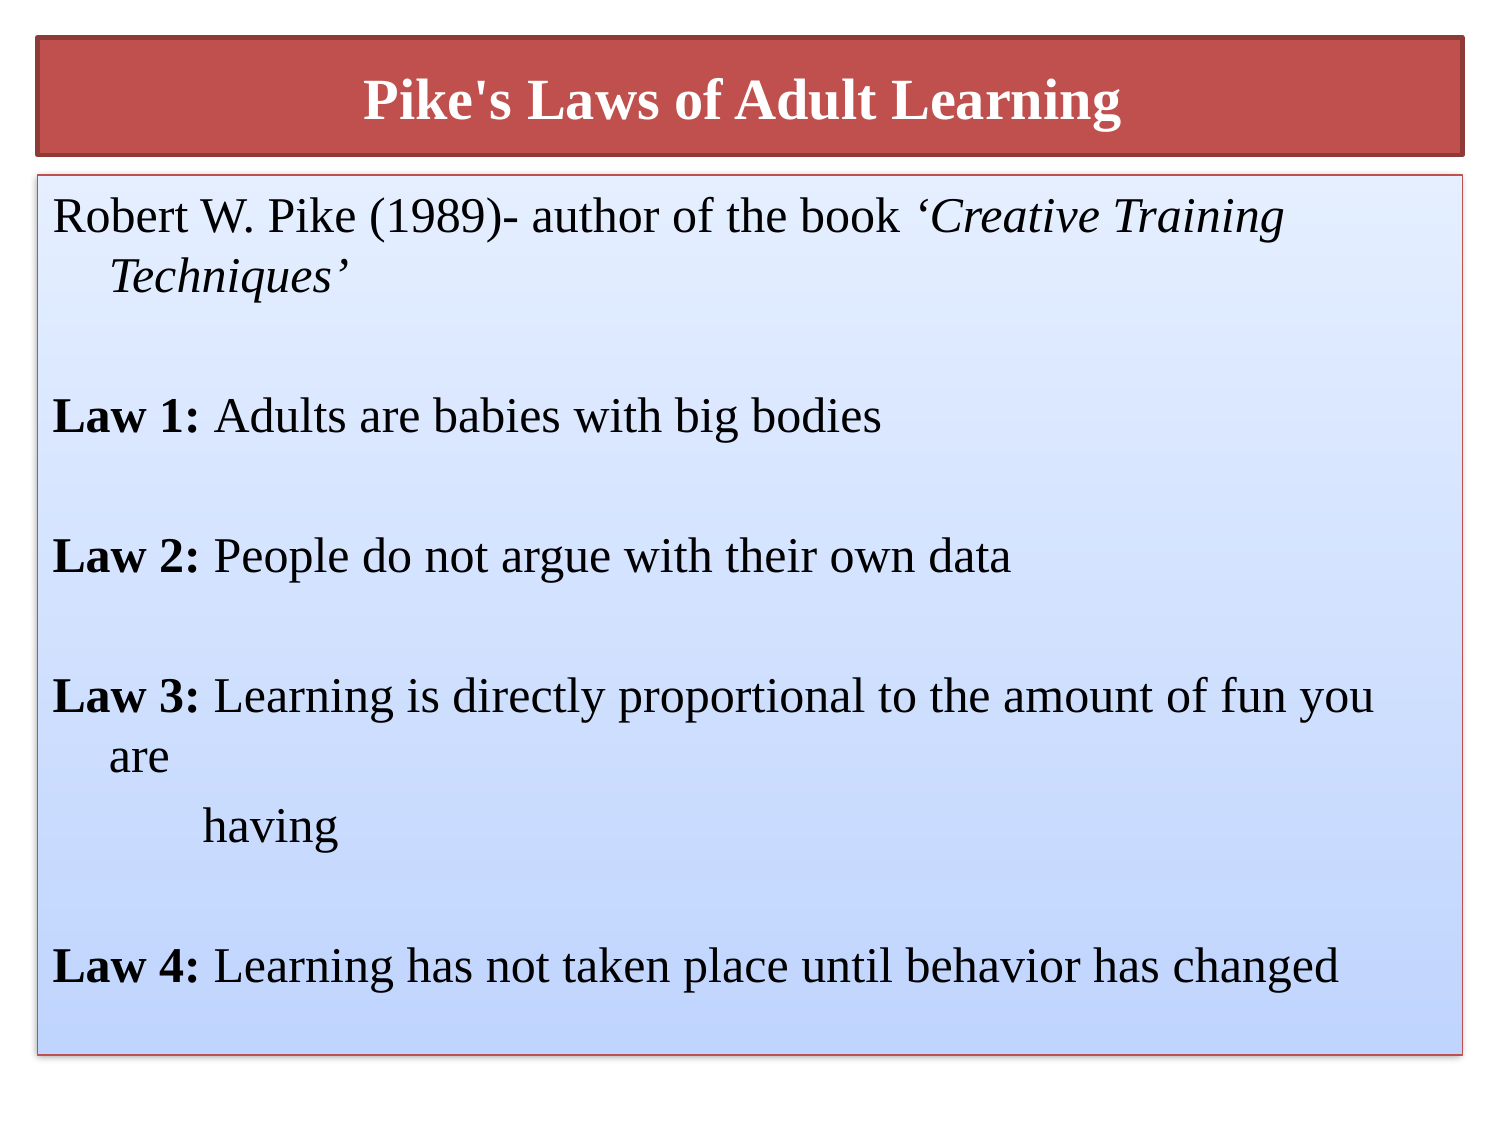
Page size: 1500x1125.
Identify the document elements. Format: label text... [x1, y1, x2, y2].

title Pike's Laws of Adult Learning [35, 35, 1465, 157]
list Robert W. Pike (1989)- author of the book ‘Creative Training Techniques’ Law 1: Adults are babies with big bodies Law 2: People do not argue with their own data Law 3: Learning is directly proportional to the amount of fun you are having Law 4: Learning has not taken place until behavior has changed [37, 174, 1463, 1056]
